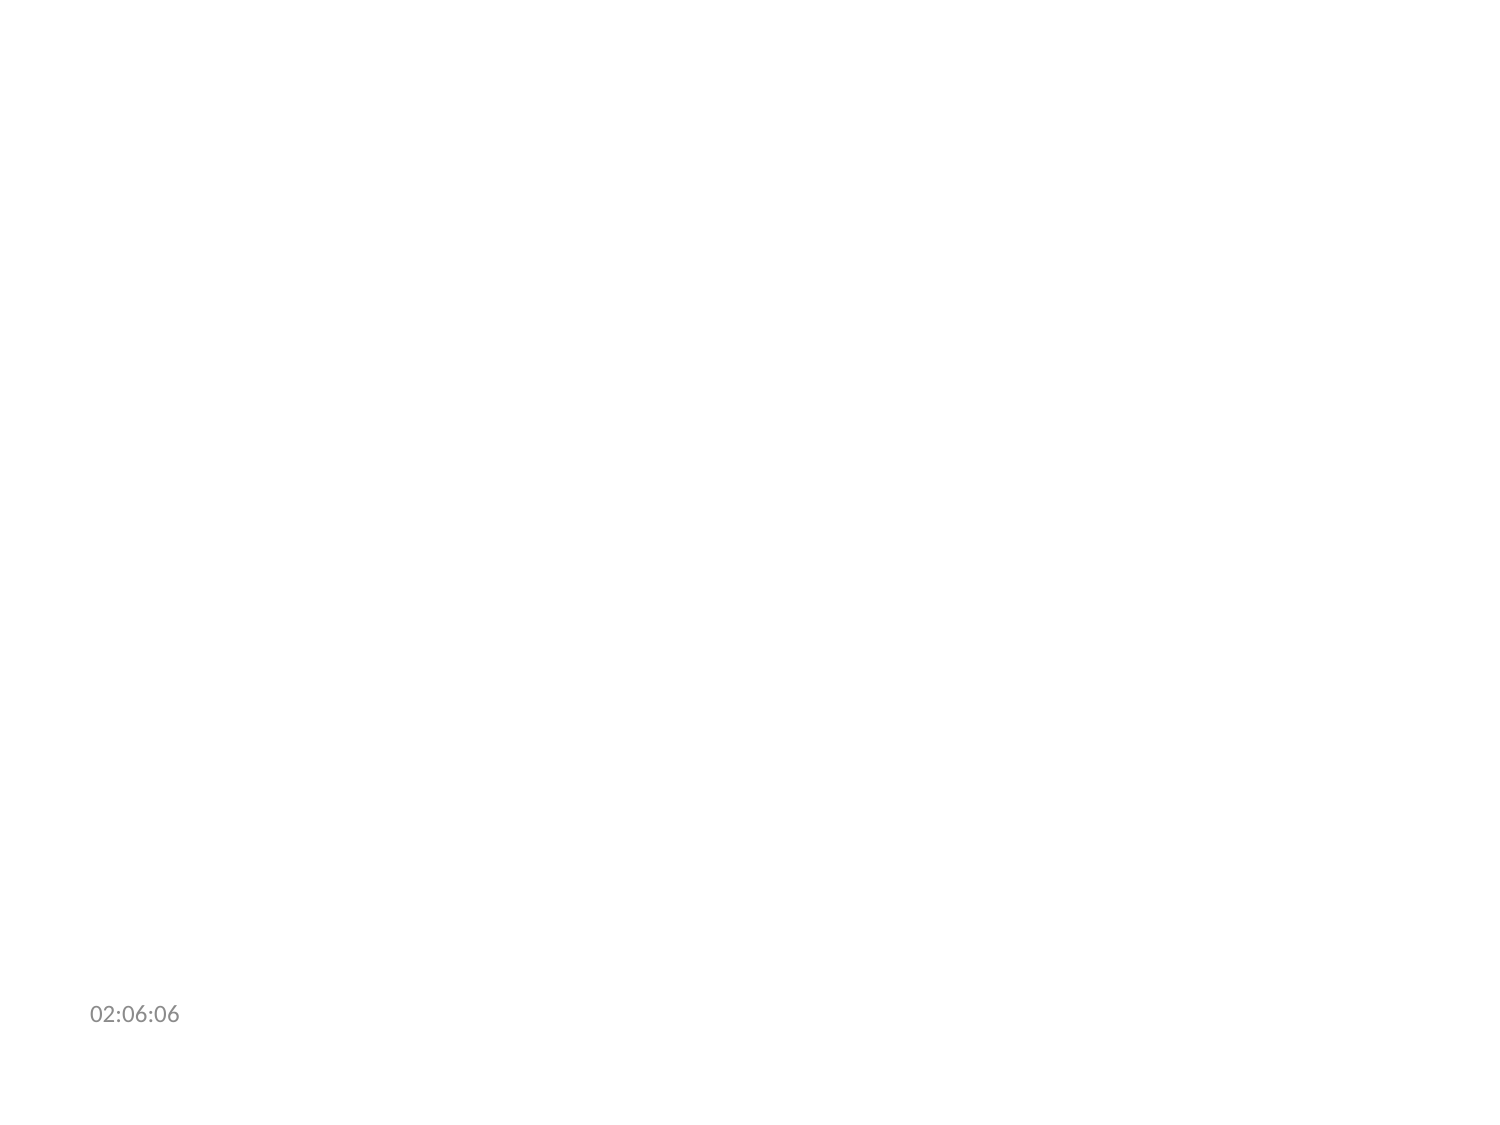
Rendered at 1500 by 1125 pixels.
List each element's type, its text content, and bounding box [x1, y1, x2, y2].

text_box 15:35:09 [75, 982, 425, 1043]
